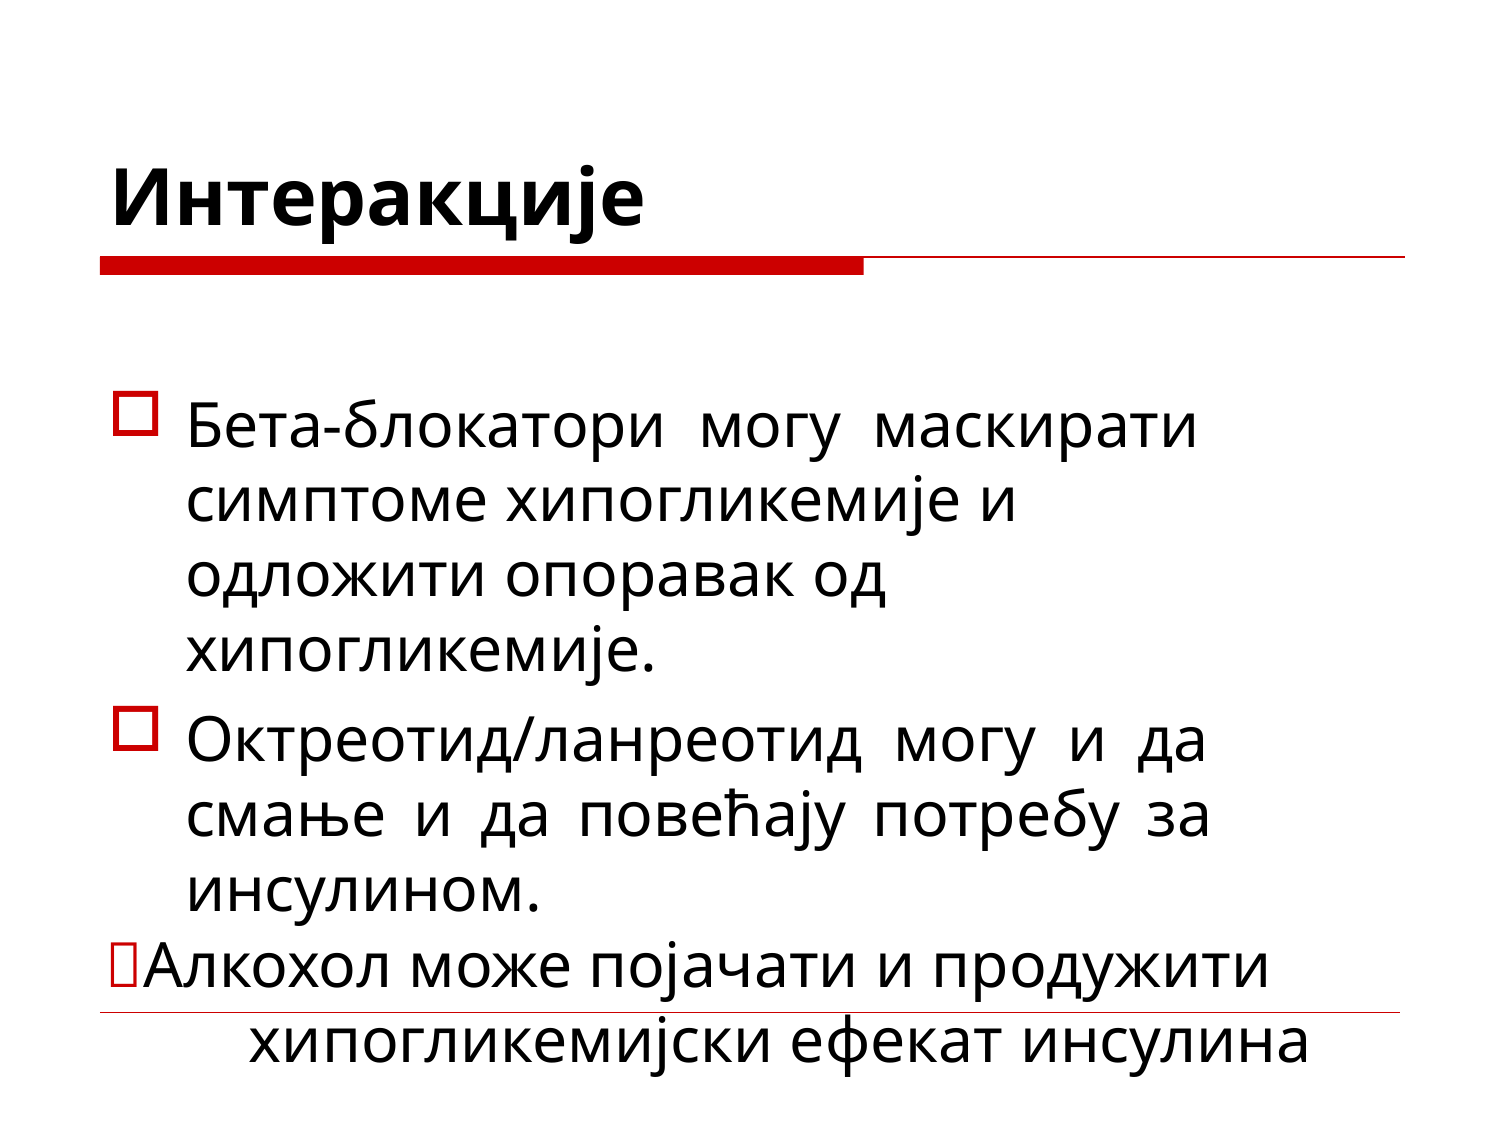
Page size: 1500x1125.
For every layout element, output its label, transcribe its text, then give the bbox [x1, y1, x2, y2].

title Интеракције [107, 144, 693, 335]
text_box Бета-блокатори могу маскирати симптоме хипогликемије и одложити опоравак од хипогликемије. Октреотид/ланреотид могу и да смање и да повећају потребу за инсулином. Алкохол може појачати и продужити хипогликемијски ефекат инсулина [103, 382, 1387, 1075]
